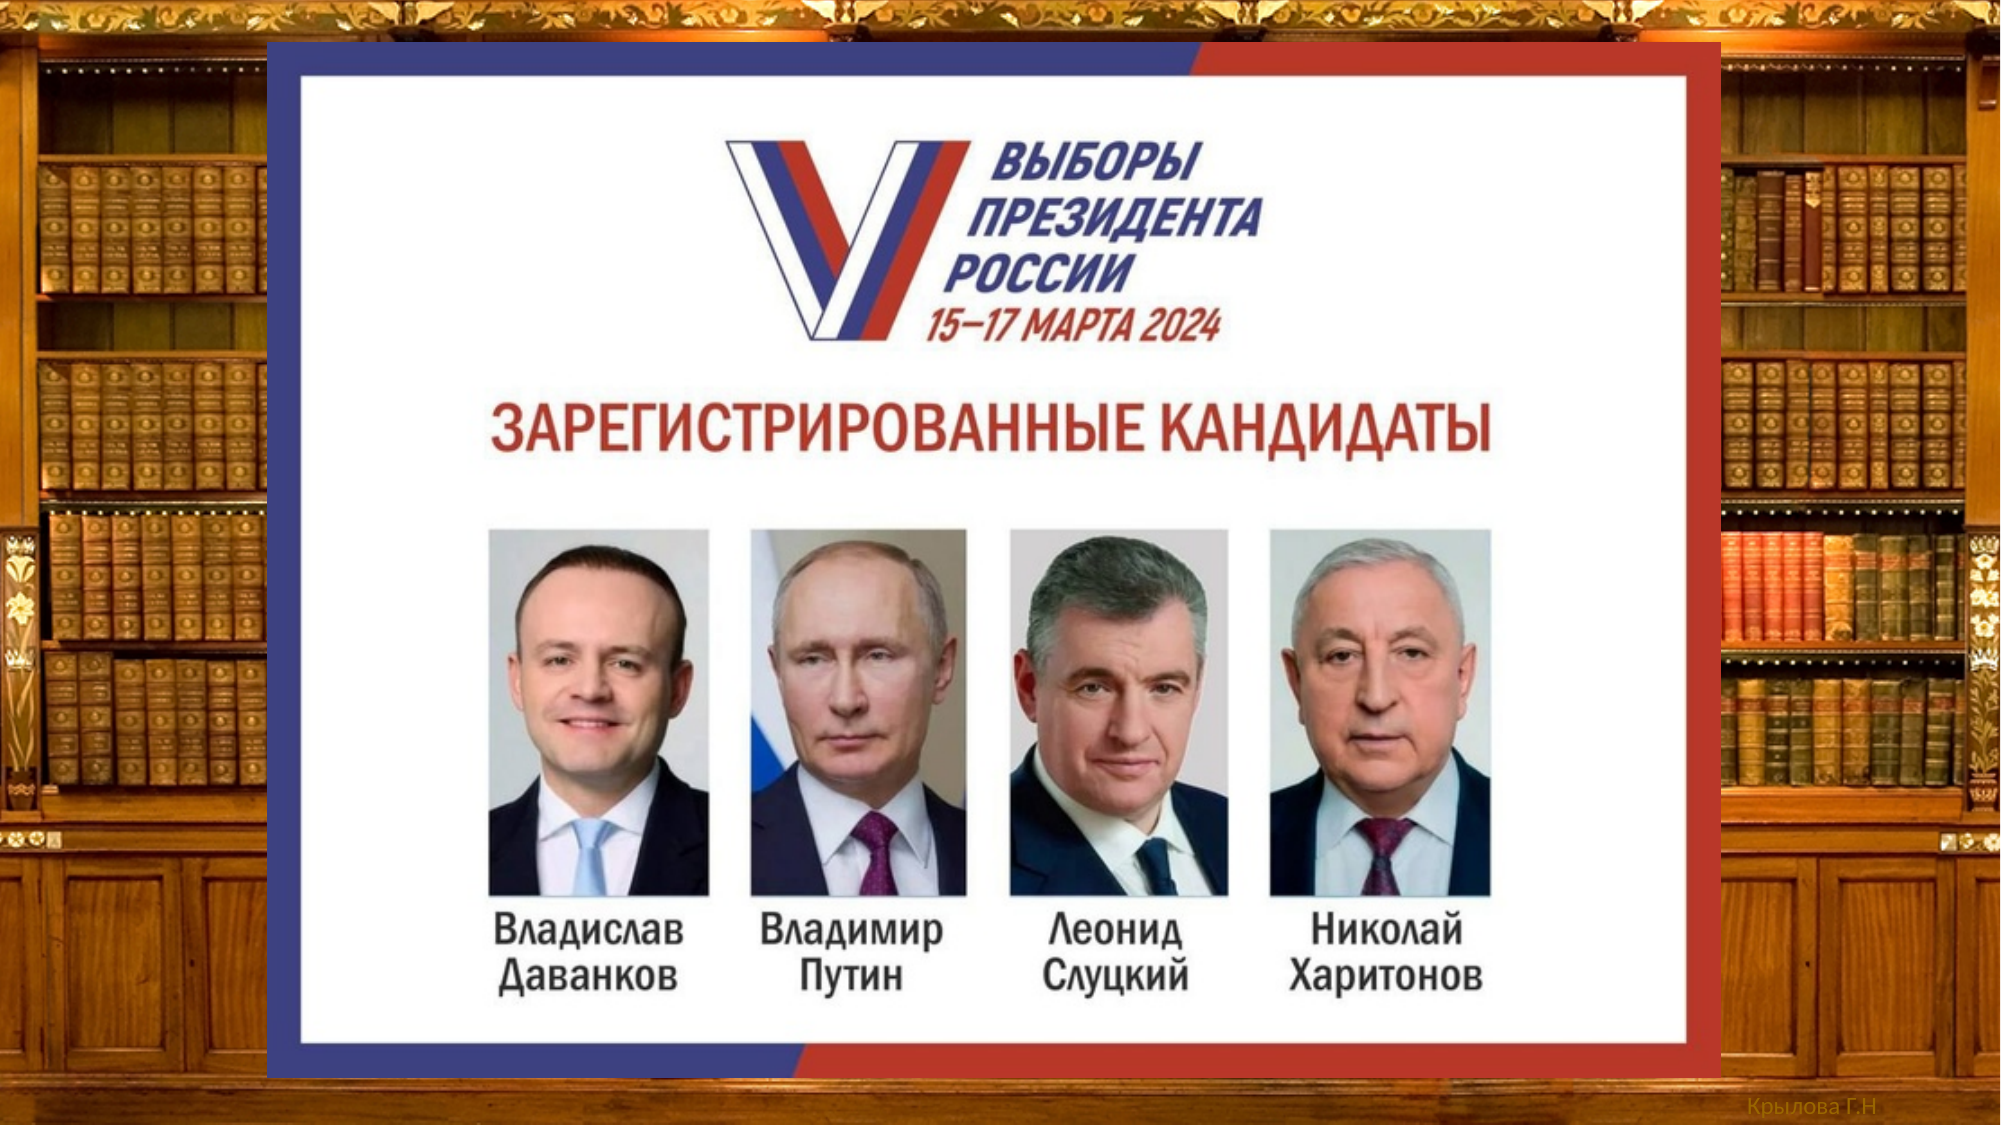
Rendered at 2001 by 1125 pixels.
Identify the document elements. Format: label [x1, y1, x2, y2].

picture [0, 0, 2001, 1125]
list [267, 42, 1721, 1079]
